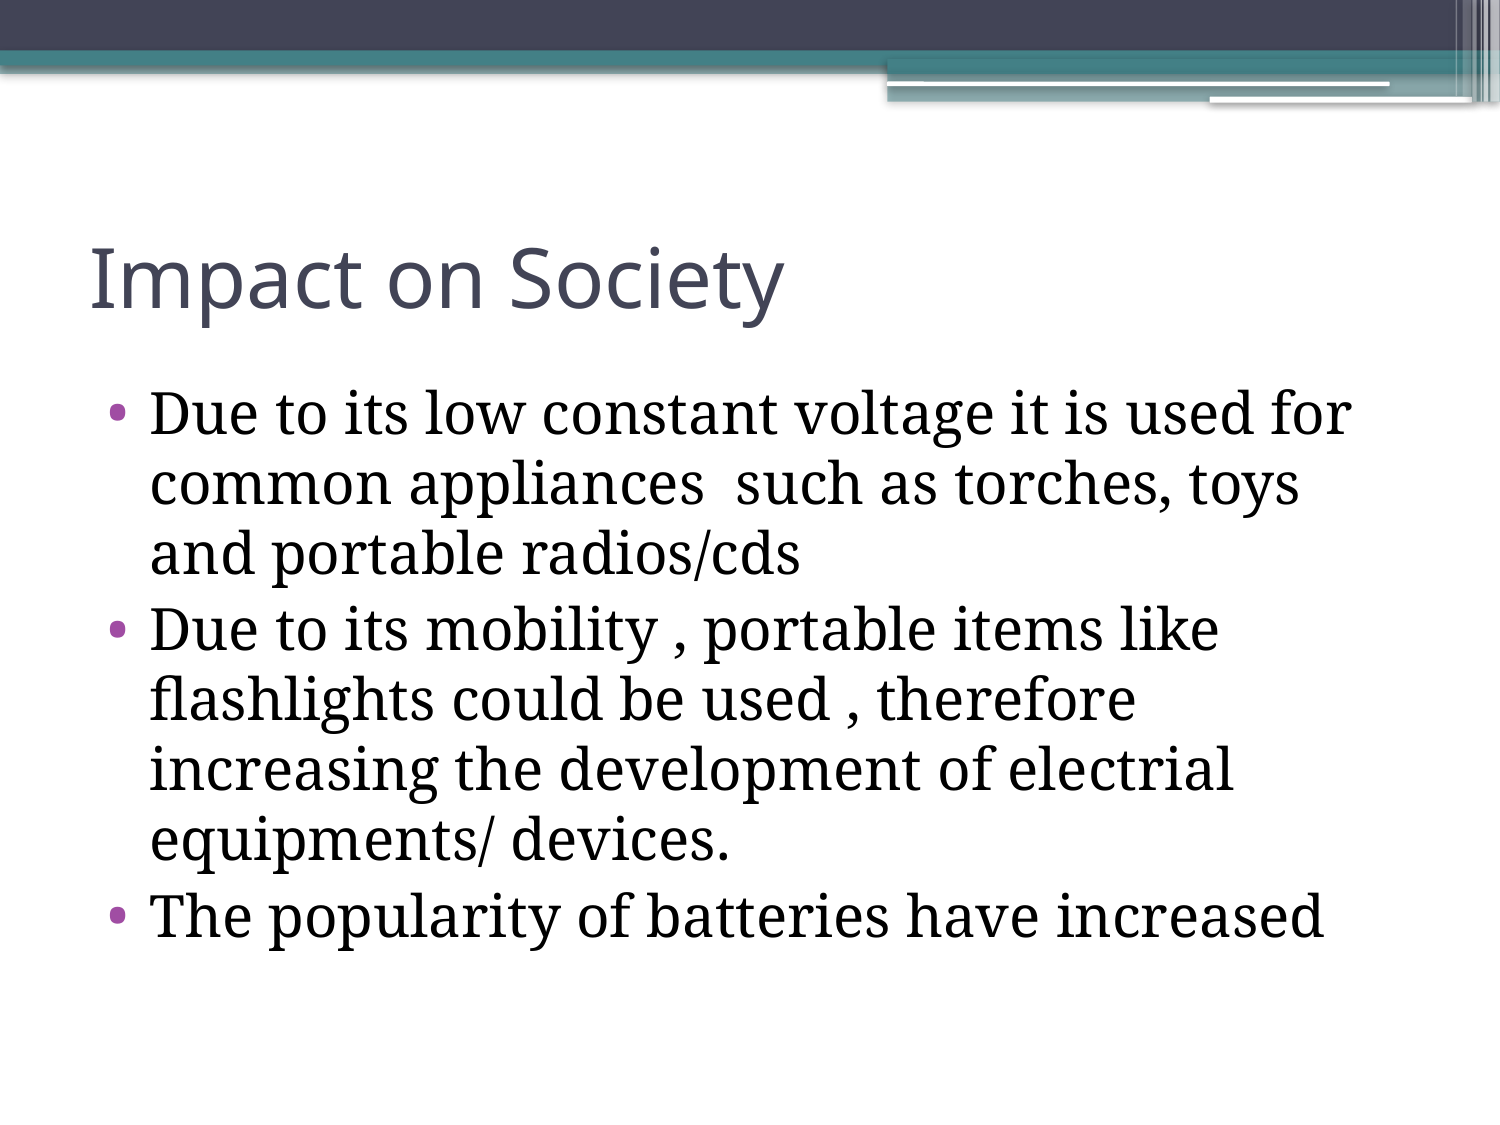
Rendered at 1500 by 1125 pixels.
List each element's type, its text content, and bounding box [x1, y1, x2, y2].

title Impact on Society [75, 187, 1425, 363]
list Due to its low constant voltage it is used for common appliances such as torches, toys and portable radios/cds Due to its mobility , portable items like flashlights could be used , therefore increasing the development of electrial equipments/ devices. The popularity of batteries have increased [75, 368, 1425, 1079]
